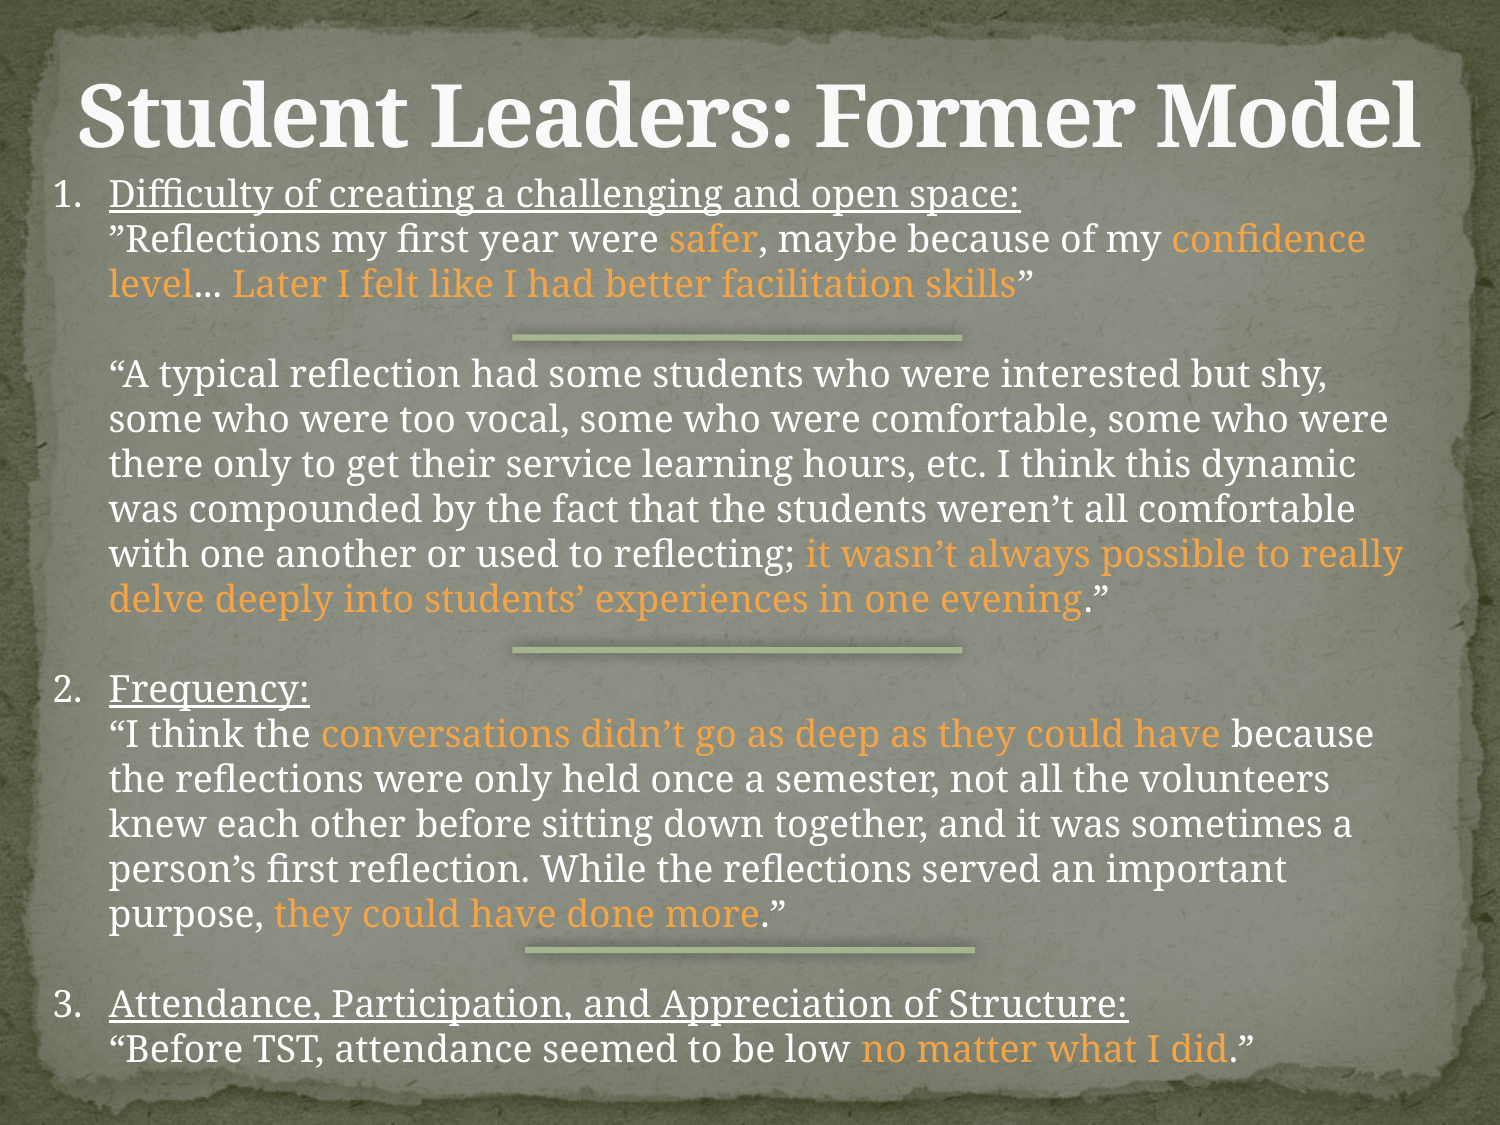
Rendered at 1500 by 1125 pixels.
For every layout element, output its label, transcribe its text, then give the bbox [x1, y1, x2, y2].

text_box Difficulty of creating a challenging and open space: ”Reflections my first year were safer, maybe because of my confidence level... Later I felt like I had better facilitation skills” “A typical reflection had some students who were interested but shy, some who were too vocal, some who were comfortable, some who were there only to get their service learning hours, etc. I think this dynamic was compounded by the fact that the students weren’t all comfortable with one another or used to reflecting; it wasn’t always possible to really delve deeply into students’ experiences in one evening.” Frequency: “I think the conversations didn’t go as deep as they could have because the reflections were only held once a semester, not all the volunteers knew each other before sitting down together, and it was sometimes a person’s first reflection. While the reflections served an important purpose, they could have done more.” Attendance, Participation, and Appreciation of Structure: “Before TST, attendance seemed to be low no matter what I did.” [37, 162, 1438, 1078]
title Student Leaders: Former Model [62, 12, 1450, 213]
